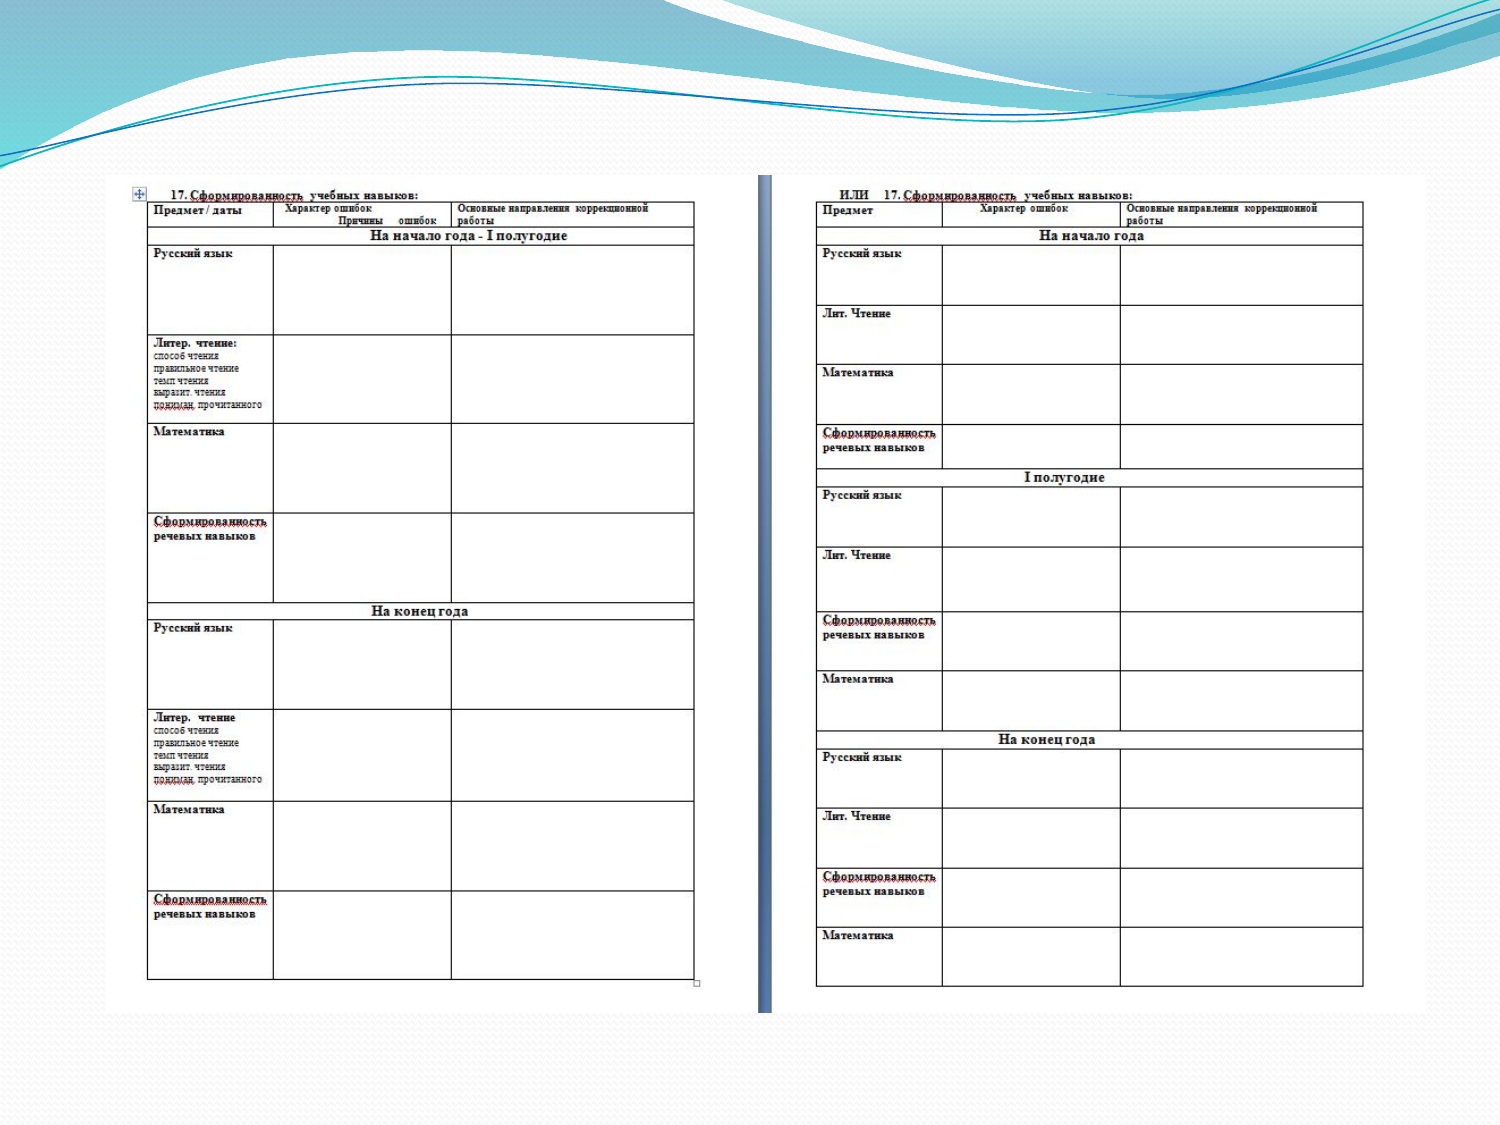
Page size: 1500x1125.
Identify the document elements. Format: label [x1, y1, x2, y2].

picture [105, 175, 1426, 1014]
